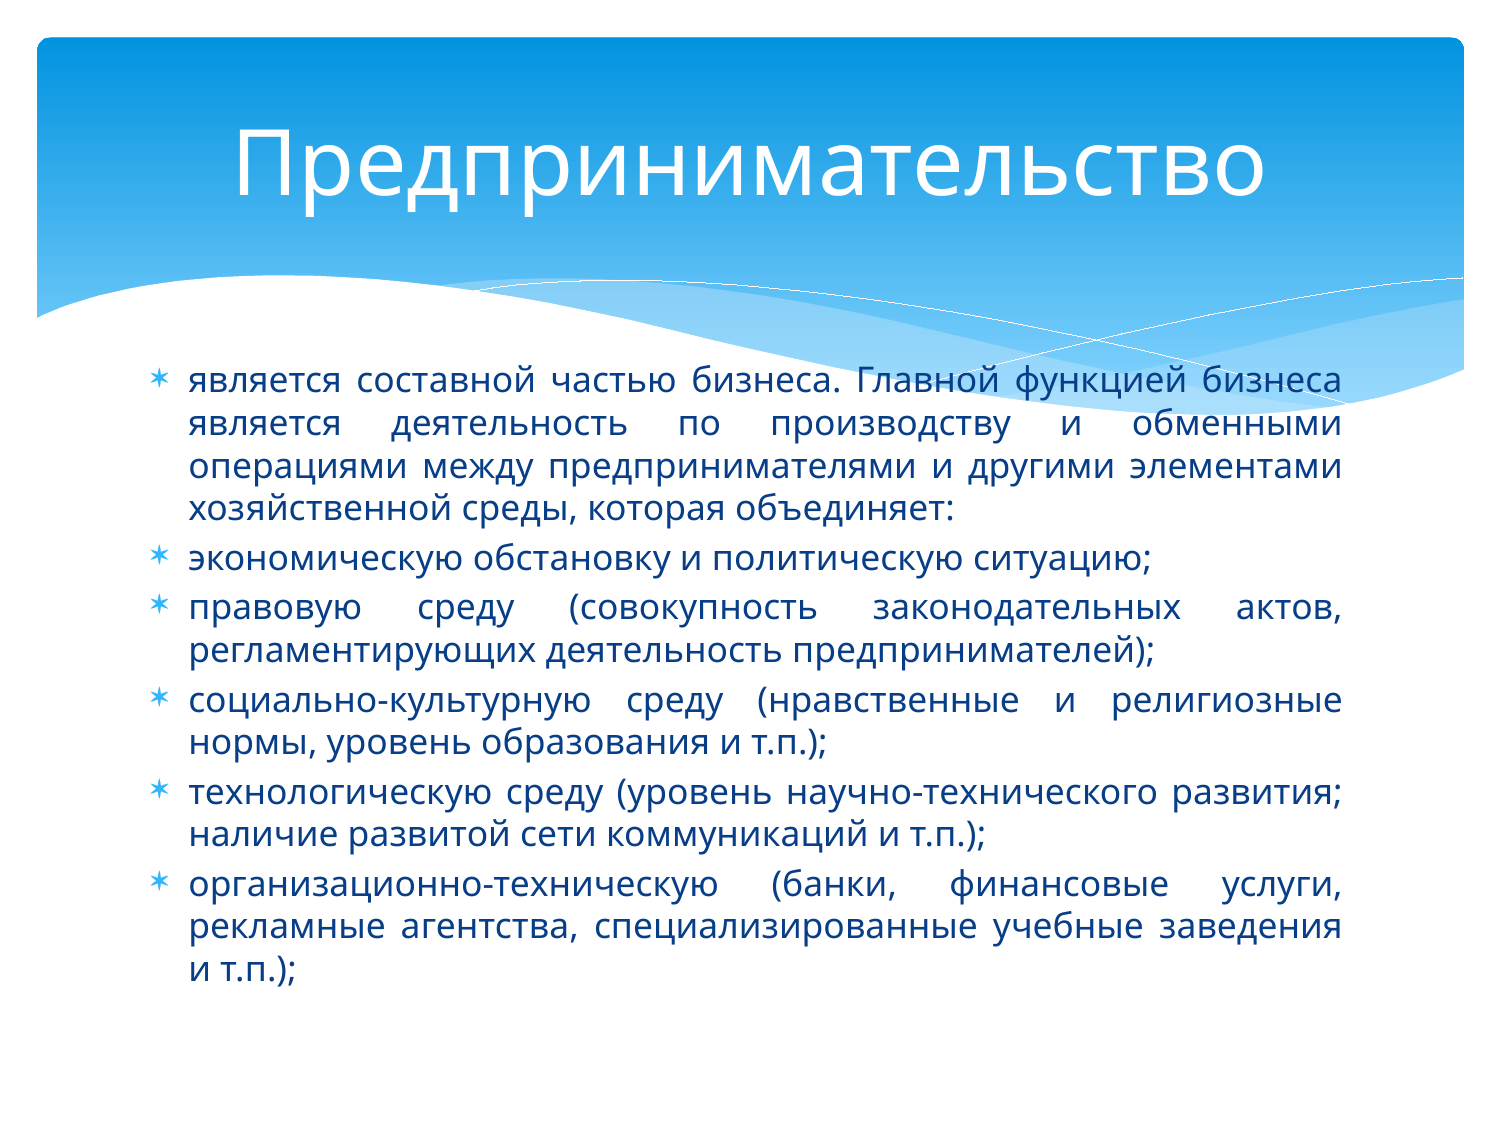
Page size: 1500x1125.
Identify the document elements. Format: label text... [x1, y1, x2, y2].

list является составной частью бизнеса. Главной функцией бизнеса является деятельность по производству и обменными операциями между предпринимателями и другими элементами хозяйственной среды, которая объединяет: экономическую обстановку и политическую ситуацию; правовую среду (совокупность законодательных актов, регламентирующих деятельность предпринимателей); социально-культурную среду (нравственные и религиозные нормы, уровень образования и т.п.); технологическую среду (уровень научно-технического развития; наличие развитой сети коммуникаций и т.п.); организационно-техническую (банки, финансовые услуги, рекламные агентства, специализированные учебные заведения и т.п.); [135, 349, 1359, 1005]
title Предпринимательство [75, 55, 1425, 261]
